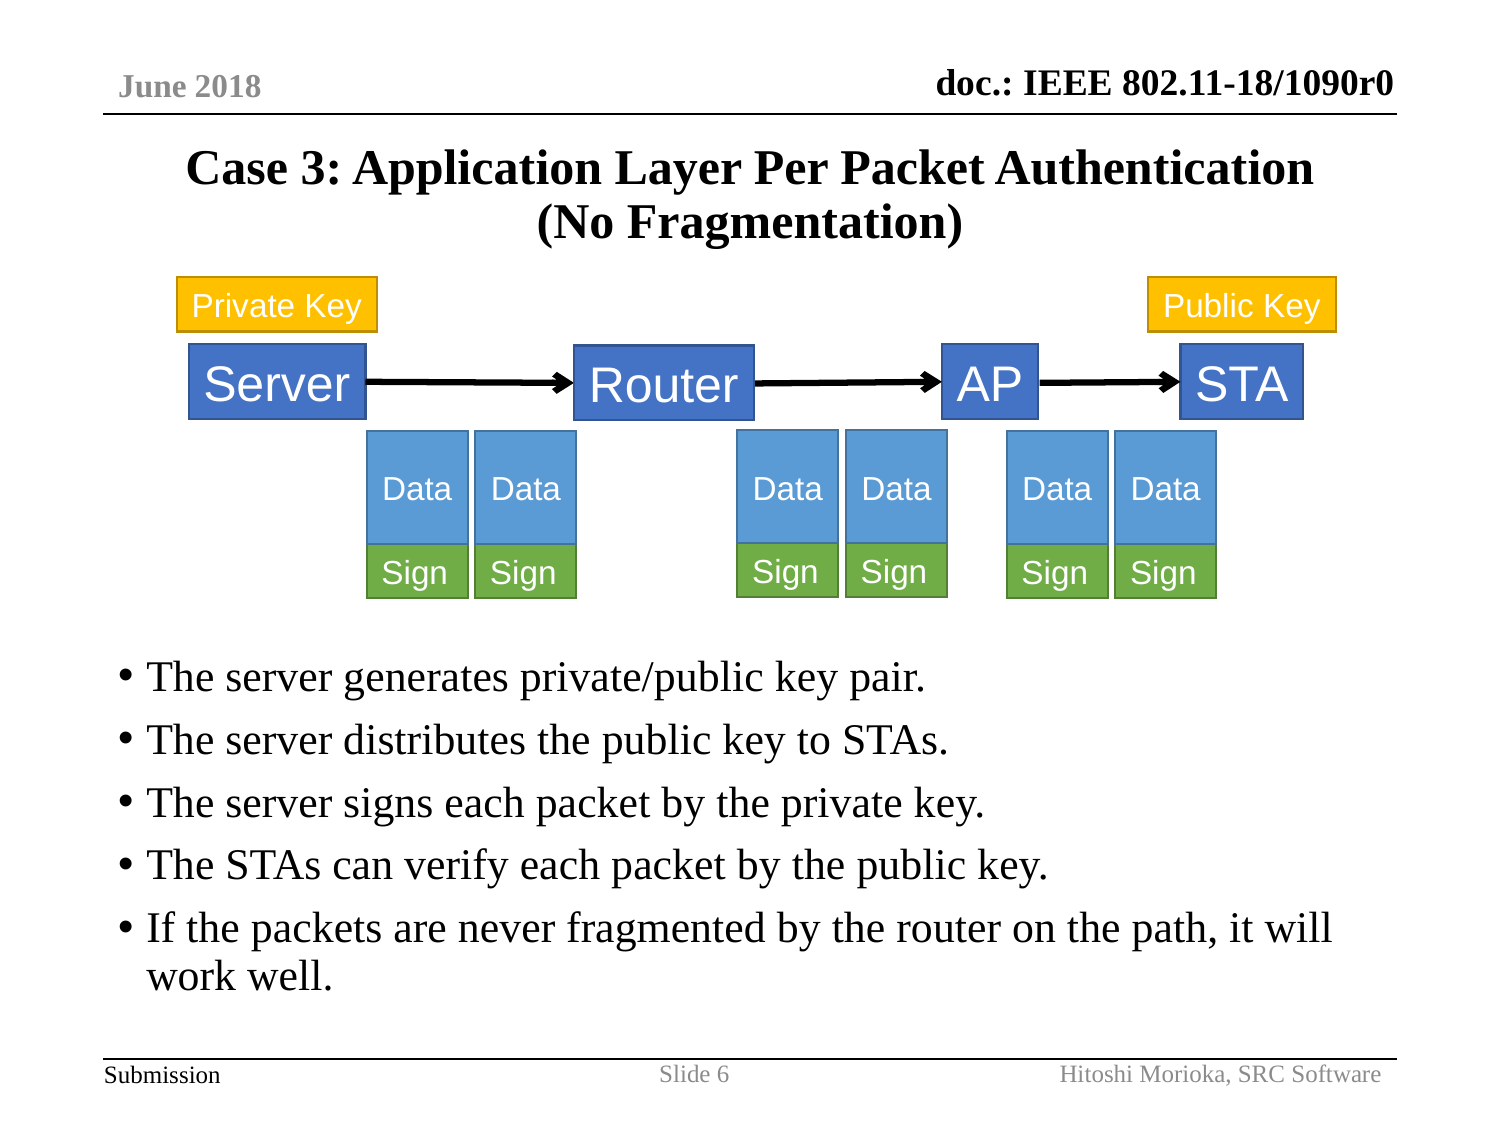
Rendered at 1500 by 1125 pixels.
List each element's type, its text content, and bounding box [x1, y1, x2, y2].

slide_number Slide 6 [525, 1042, 864, 1103]
text_box Public Key [1147, 276, 1337, 333]
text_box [366, 430, 468, 600]
list The server generates private/public key pair. The server distributes the public key to STAs. The server signs each packet by the private key. The STAs can verify each packet by the public key. If the packets are never fragmented by the router on the path, it will work well. [103, 645, 1397, 1014]
text_box AP [941, 343, 1039, 420]
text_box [475, 430, 577, 600]
text_box Private Key [176, 276, 378, 333]
text_box Server [188, 343, 367, 420]
text_box STA [1179, 343, 1304, 420]
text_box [1115, 430, 1217, 600]
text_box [737, 430, 839, 599]
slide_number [103, 53, 441, 114]
footer Hitoshi Morioka, SRC Software [890, 1042, 1397, 1103]
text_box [1006, 430, 1108, 600]
text_box Router [573, 344, 755, 421]
title Case 3: Application Layer Per Packet Authentication (No Fragmentation) [103, 113, 1397, 278]
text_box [845, 430, 948, 599]
